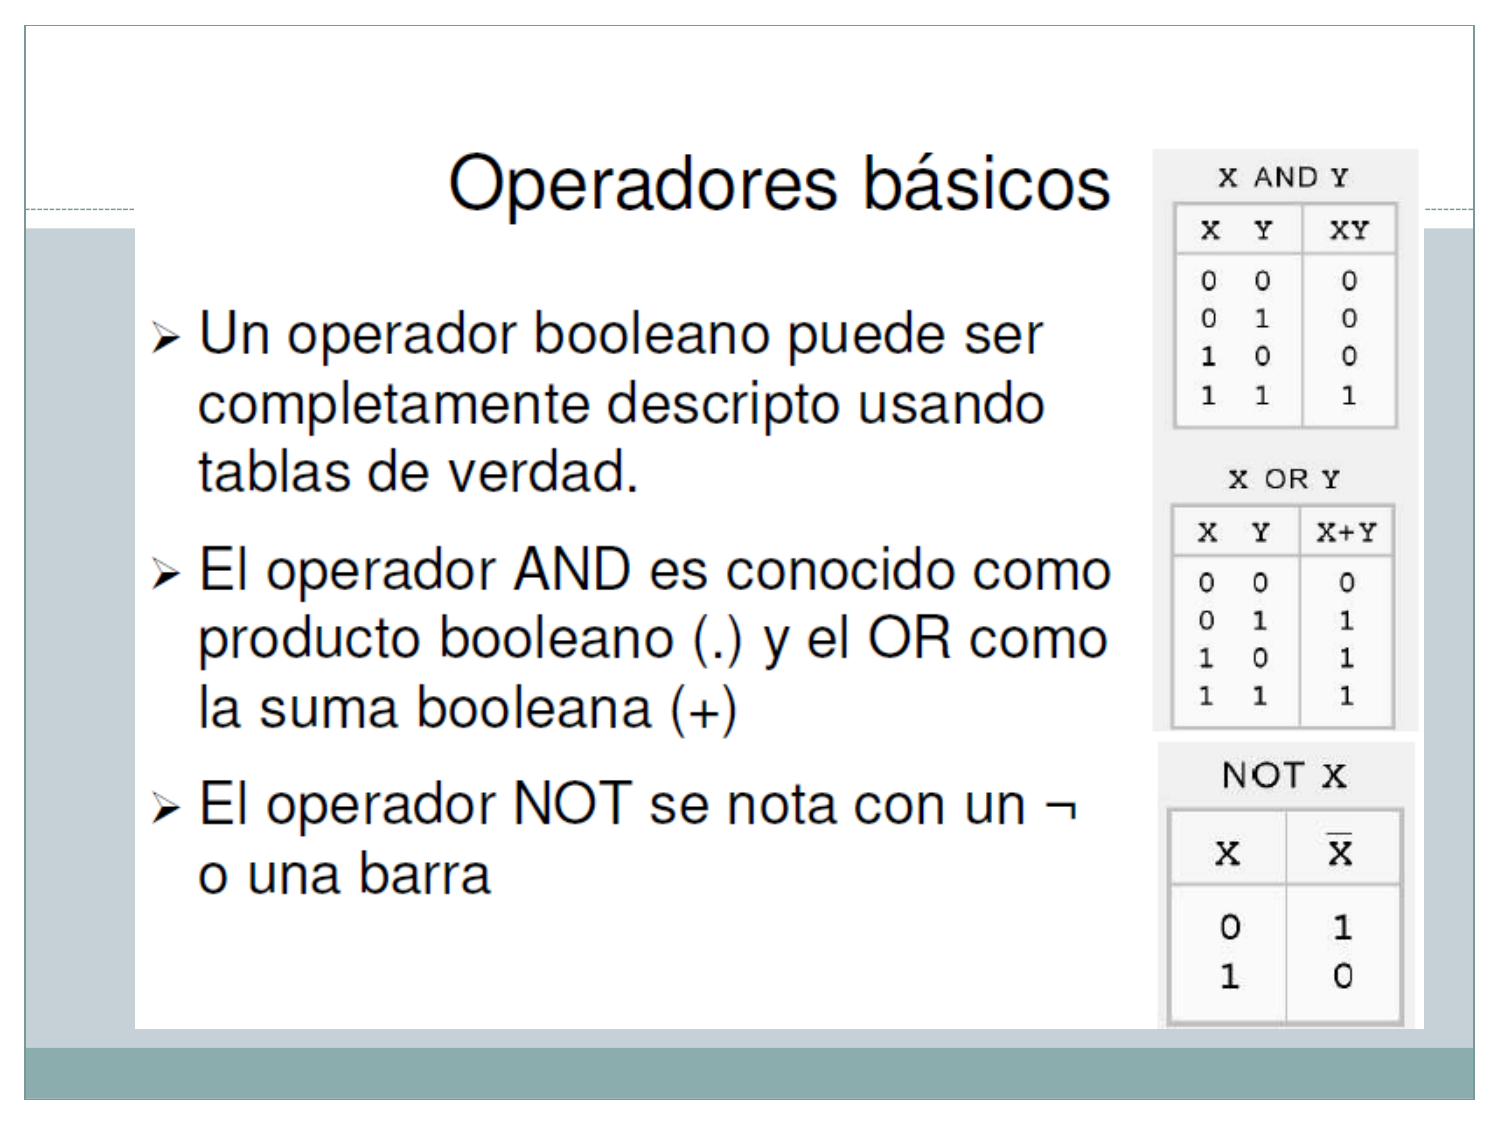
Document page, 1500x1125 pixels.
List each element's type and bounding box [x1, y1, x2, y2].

list [135, 125, 1424, 1029]
